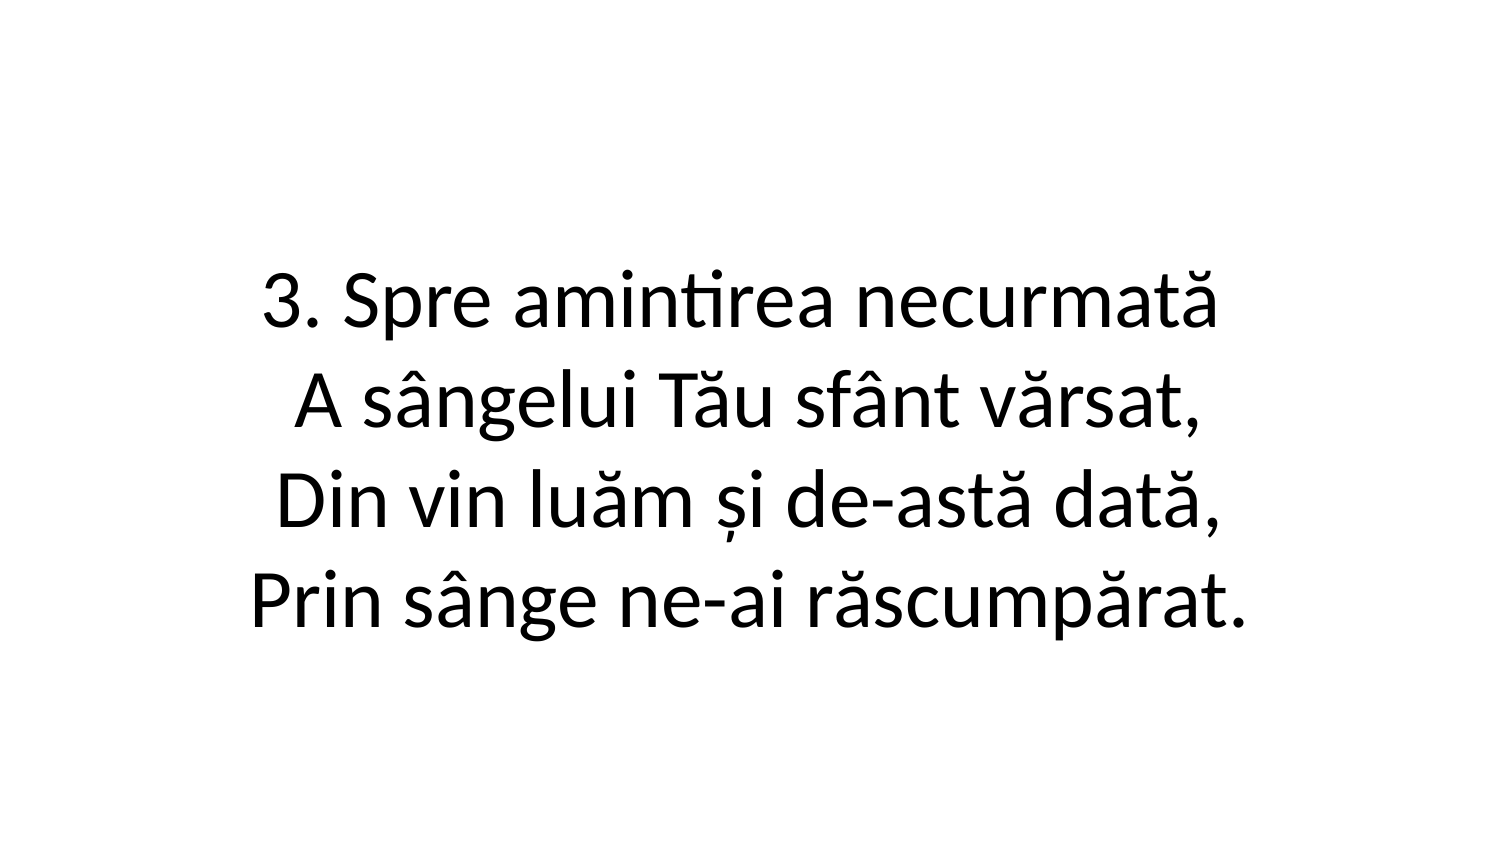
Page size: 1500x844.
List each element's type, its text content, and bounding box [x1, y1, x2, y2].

text_box 3. Spre amintirea necurmată A sângelui Tău sfânt vărsat, Din vin luăm și de-astă dată, Prin sânge ne-ai răscumpărat. [234, 192, 1266, 652]
